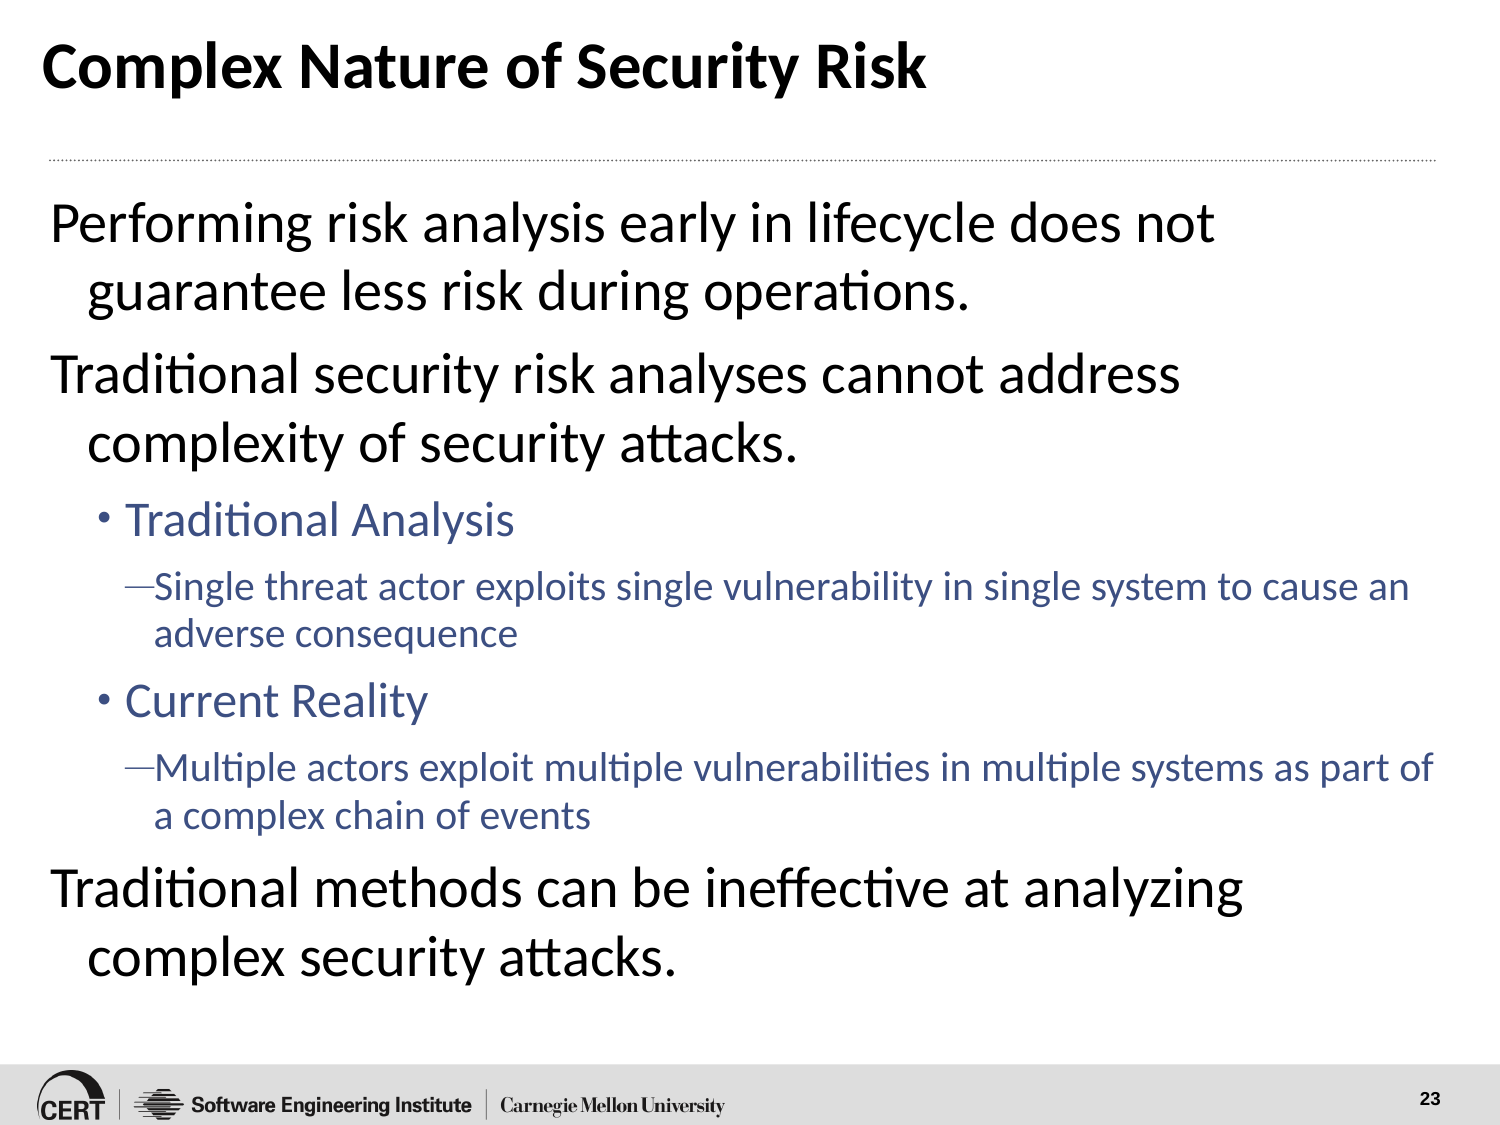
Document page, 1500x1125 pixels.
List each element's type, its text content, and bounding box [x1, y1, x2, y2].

picture [37, 1069, 725, 1122]
title Complex Nature of Security Risk [42, 37, 1434, 155]
list Performing risk analysis early in lifecycle does not guarantee less risk during operations. Traditional security risk analyses cannot address complexity of security attacks. Traditional Analysis Single threat actor exploits single vulnerability in single system to cause an adverse consequence Current Reality Multiple actors exploit multiple vulnerabilities in multiple systems as part of a complex chain of events Traditional methods can be ineffective at analyzing complex security attacks. [49, 187, 1438, 1001]
